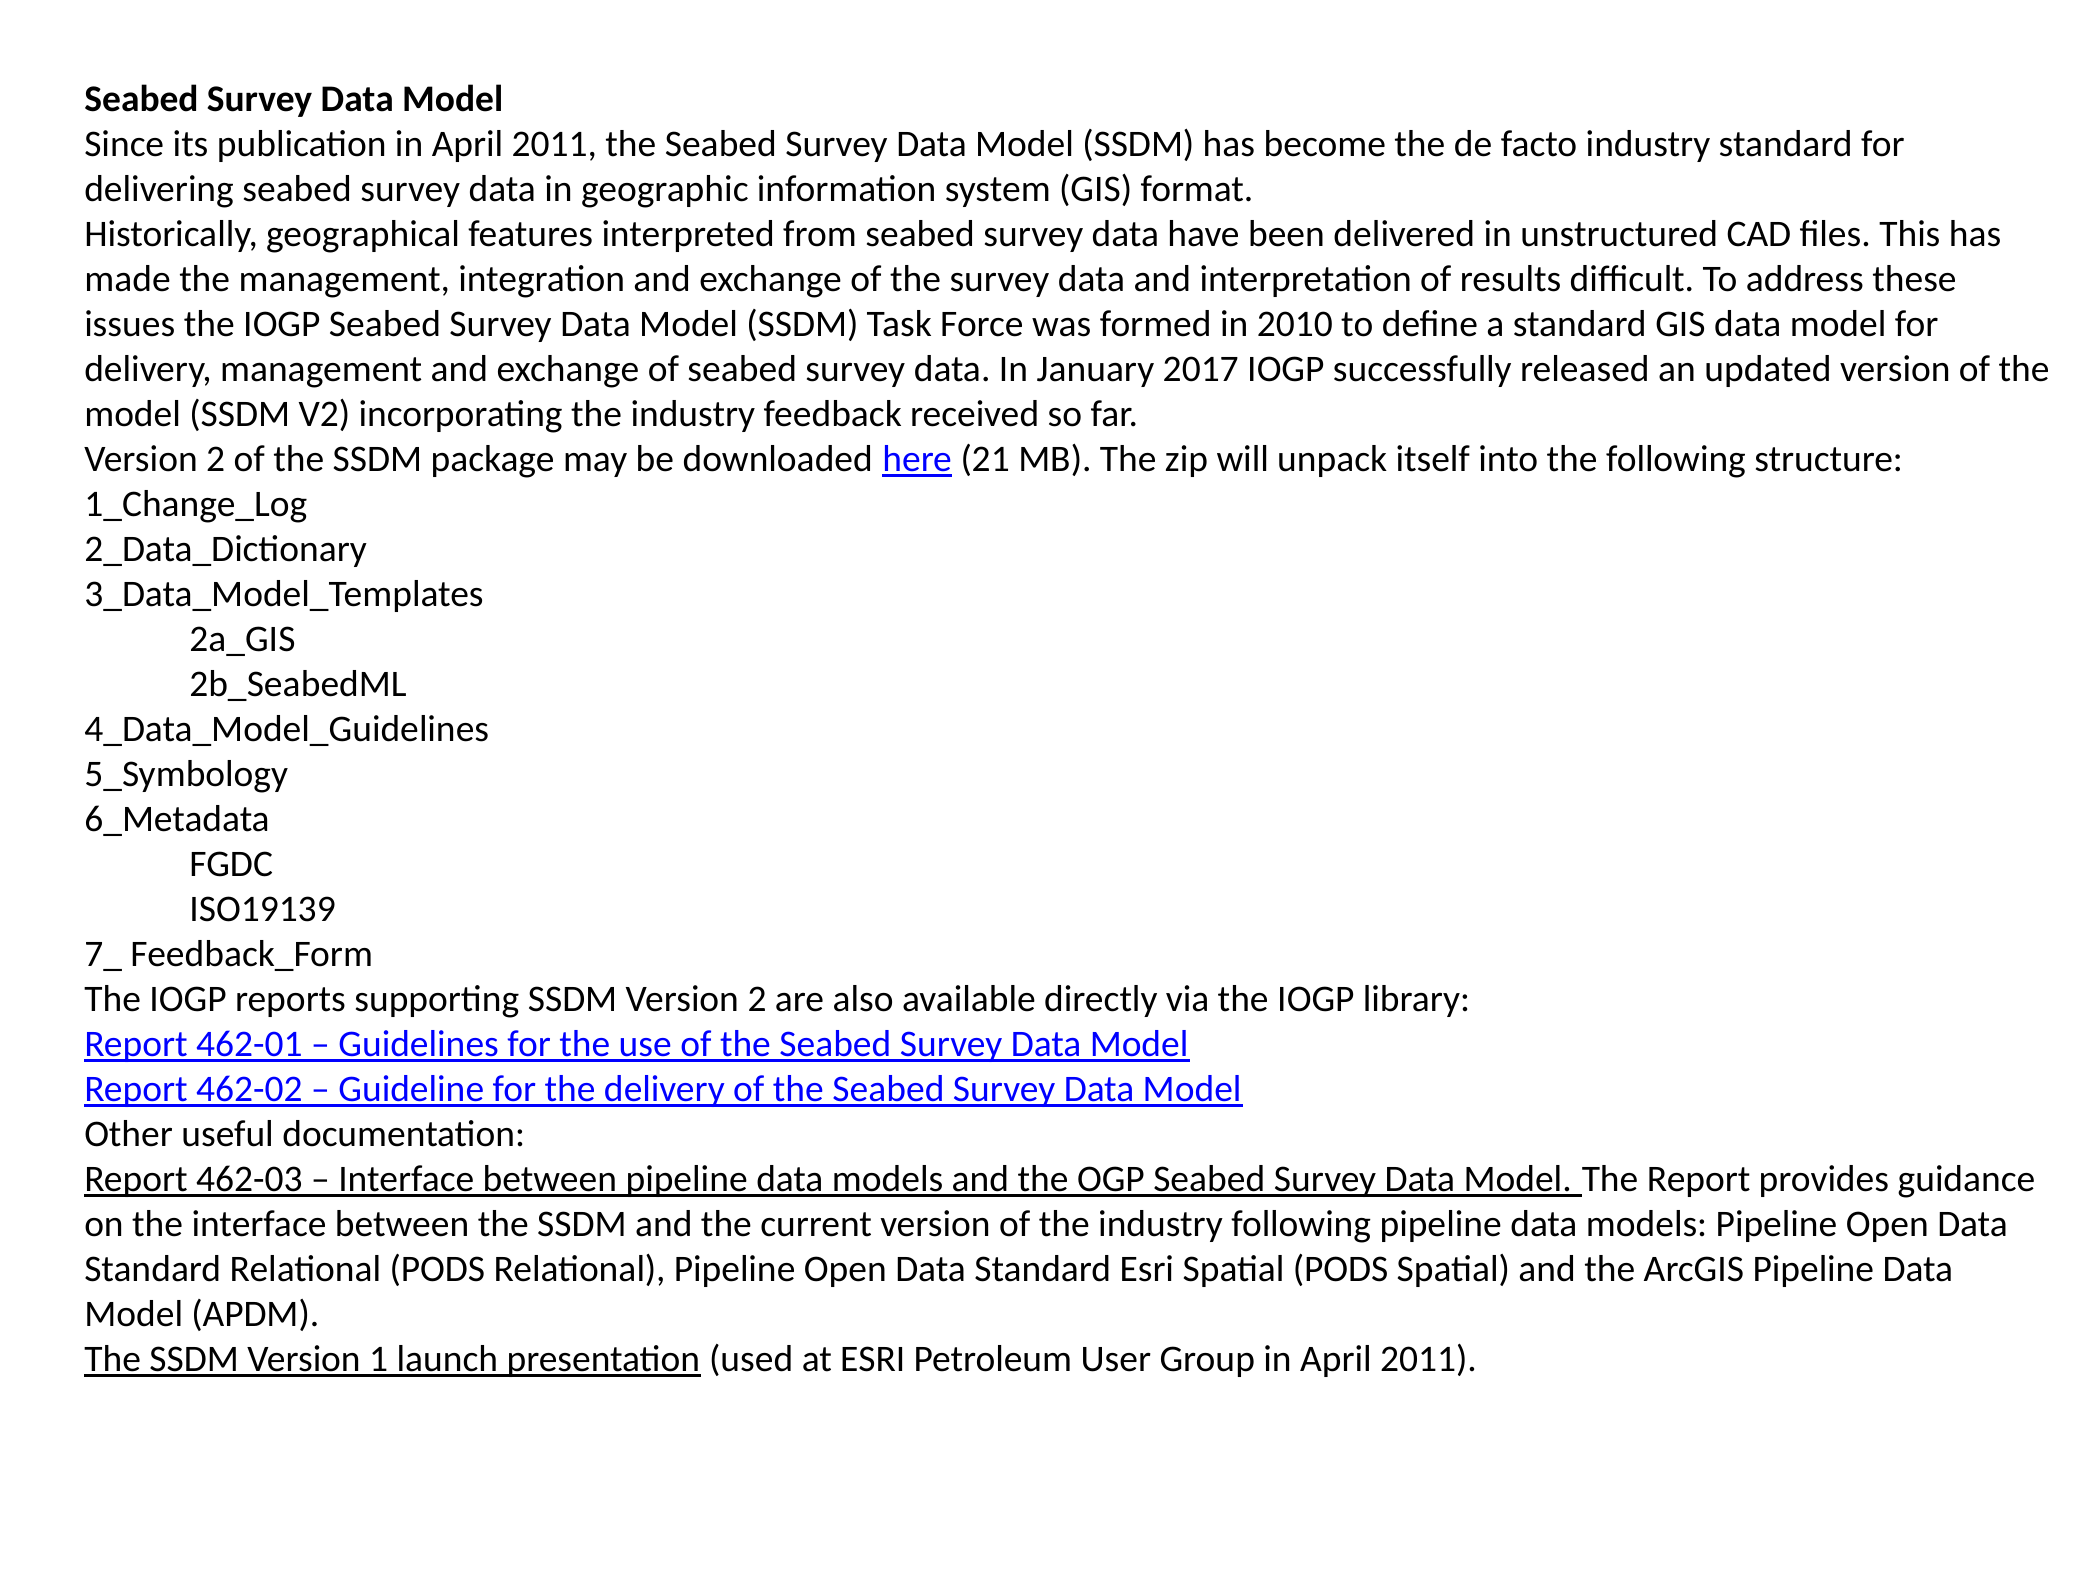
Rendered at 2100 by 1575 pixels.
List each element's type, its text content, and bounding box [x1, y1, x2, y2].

text_box Seabed Survey Data Model Since its publication in April 2011, the Seabed Survey Data Model (SSDM) has become the de facto industry standard for delivering seabed survey data in geographic information system (GIS) format. Historically, geographical features interpreted from seabed survey data have been delivered in unstructured CAD files. This has made the management, integration and exchange of the survey data and interpretation of results difficult. To address these issues the IOGP Seabed Survey Data Model (SSDM) Task Force was formed in 2010 to define a standard GIS data model for delivery, management and exchange of seabed survey data. In January 2017 IOGP successfully released an updated version of the model (SSDM V2) incorporating the industry feedback received so far. Version 2 of the SSDM package may be downloaded here (21 MB). The zip will unpack itself into the following structure: 1_Change_Log 2_Data_Dictionary 3_Data_Model_Templates 2a_GIS 2b_SeabedML 4_Data_Model_Guidelines 5_Symbology 6_Metadata FGDC ISO19139 7_ Feedback_Form The IOGP reports supporting SSDM Version 2 are also available directly via the IOGP library: Report 462-01 – Guidelines for the use of the Seabed Survey Data Model Report 462-02 – Guideline for the delivery of the Seabed Survey Data Model Other useful documentation: Report 462-03 – Interface between pipeline data models and the OGP Seabed Survey Data Model. The Report provides guidance on the interface between the SSDM and the current version of the industry following pipeline data models: Pipeline Open Data Standard Relational (PODS Relational), Pipeline Open Data Standard Esri Spatial (PODS Spatial) and the ArcGIS Pipeline Data Model (APDM). The SSDM Version 1 launch presentation (used at ESRI Petroleum User Group in April 2011). [69, 66, 2069, 1387]
